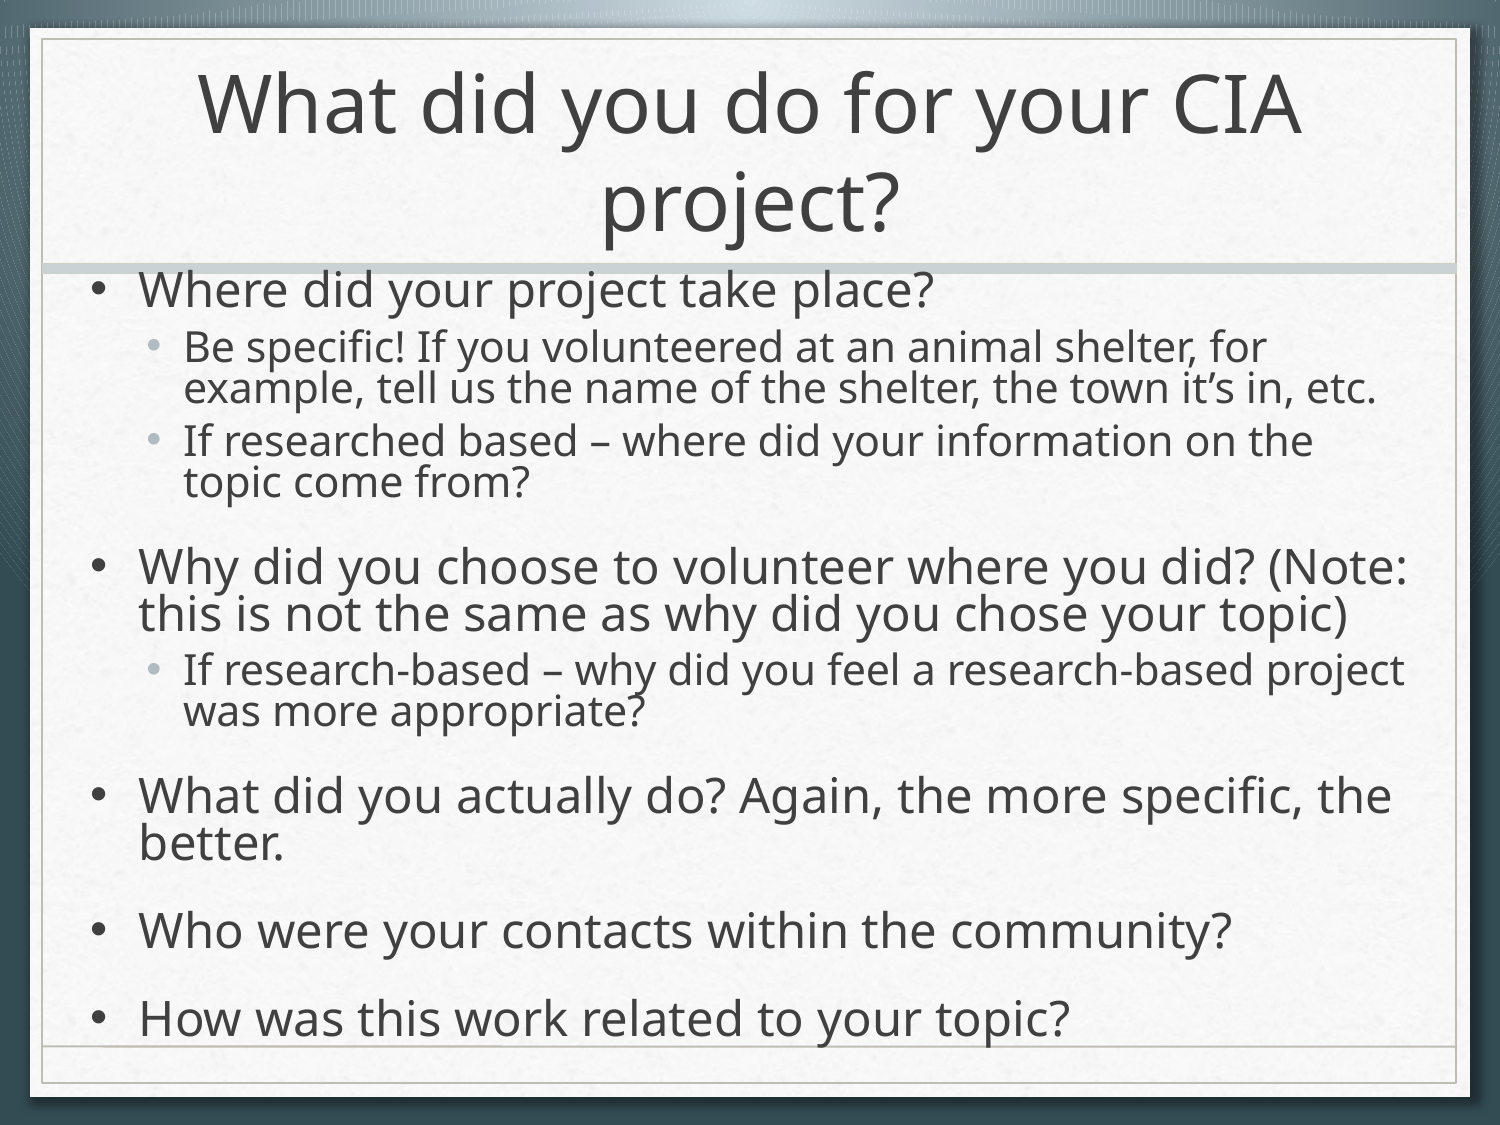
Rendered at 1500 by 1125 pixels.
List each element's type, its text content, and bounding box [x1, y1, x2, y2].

title What did you do for your CIA project? [147, 40, 1353, 260]
list Where did your project take place? Be specific! If you volunteered at an animal shelter, for example, tell us the name of the shelter, the town it’s in, etc. If researched based – where did your information on the topic come from? Why did you choose to volunteer where you did? (Note: this is not the same as why did you chose your topic) If research-based – why did you feel a research-based project was more appropriate? What did you actually do? Again, the more specific, the better. Who were your contacts within the community? How was this work related to your topic? [75, 262, 1425, 1088]
picture [30, 28, 1470, 1097]
